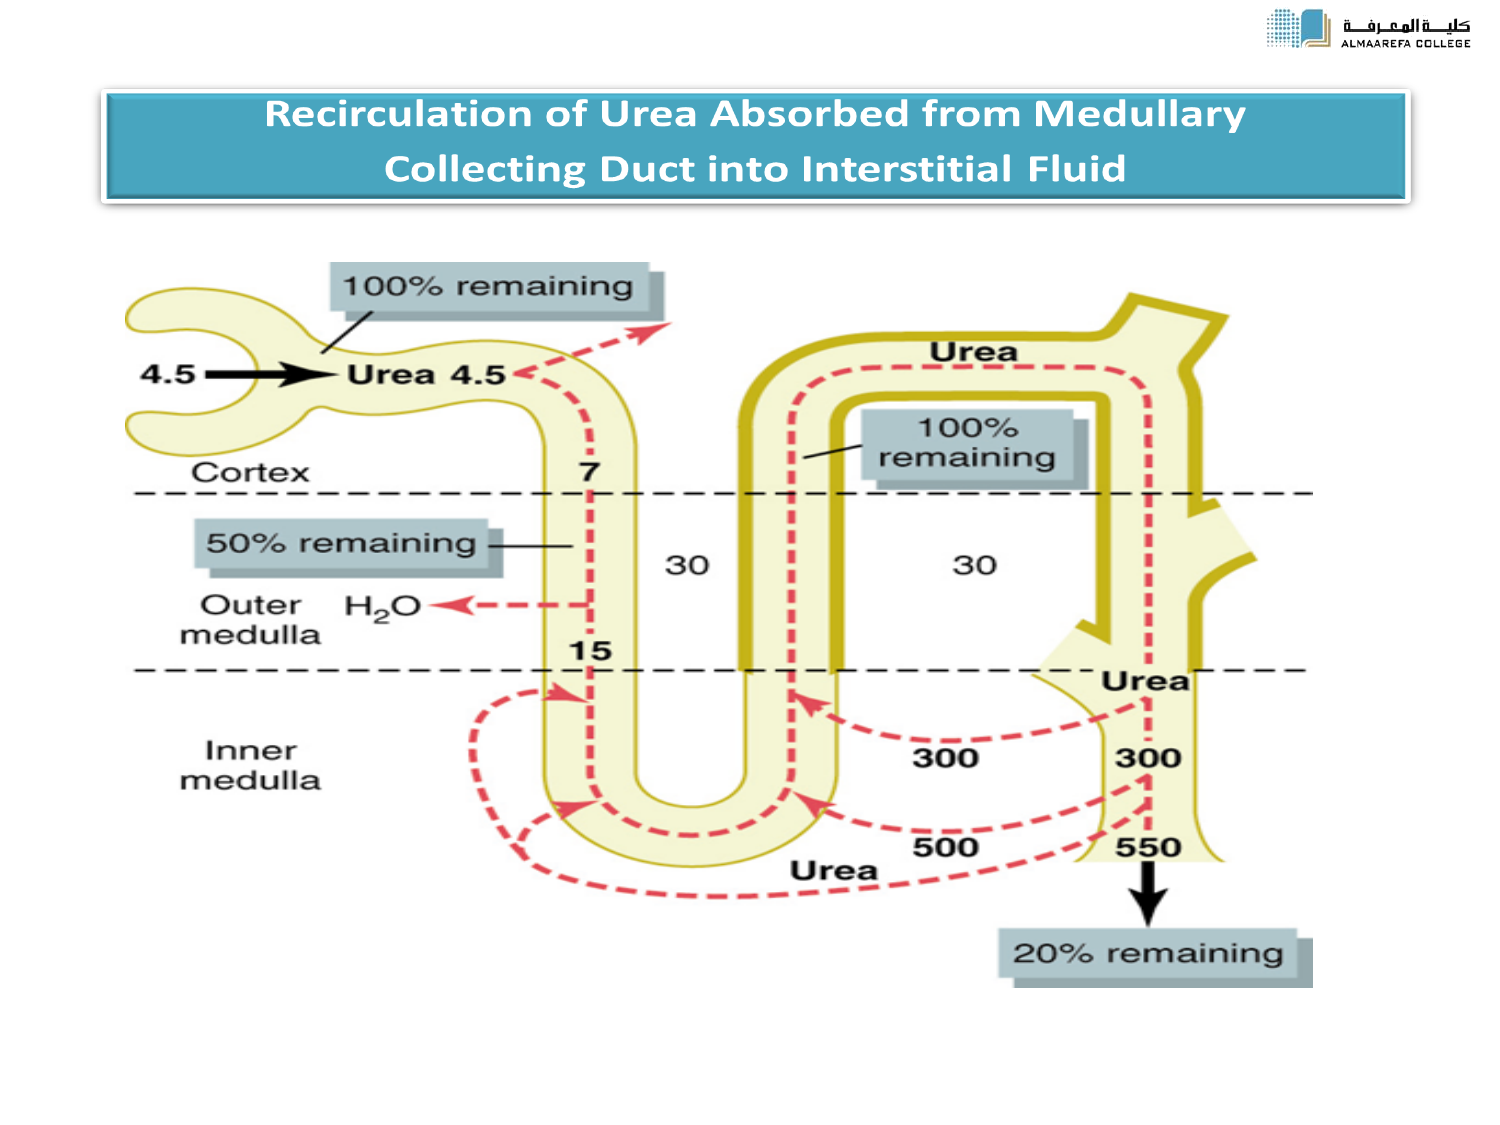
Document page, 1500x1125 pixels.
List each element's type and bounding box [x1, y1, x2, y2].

picture [124, 262, 1313, 988]
picture [84, 0, 1475, 232]
